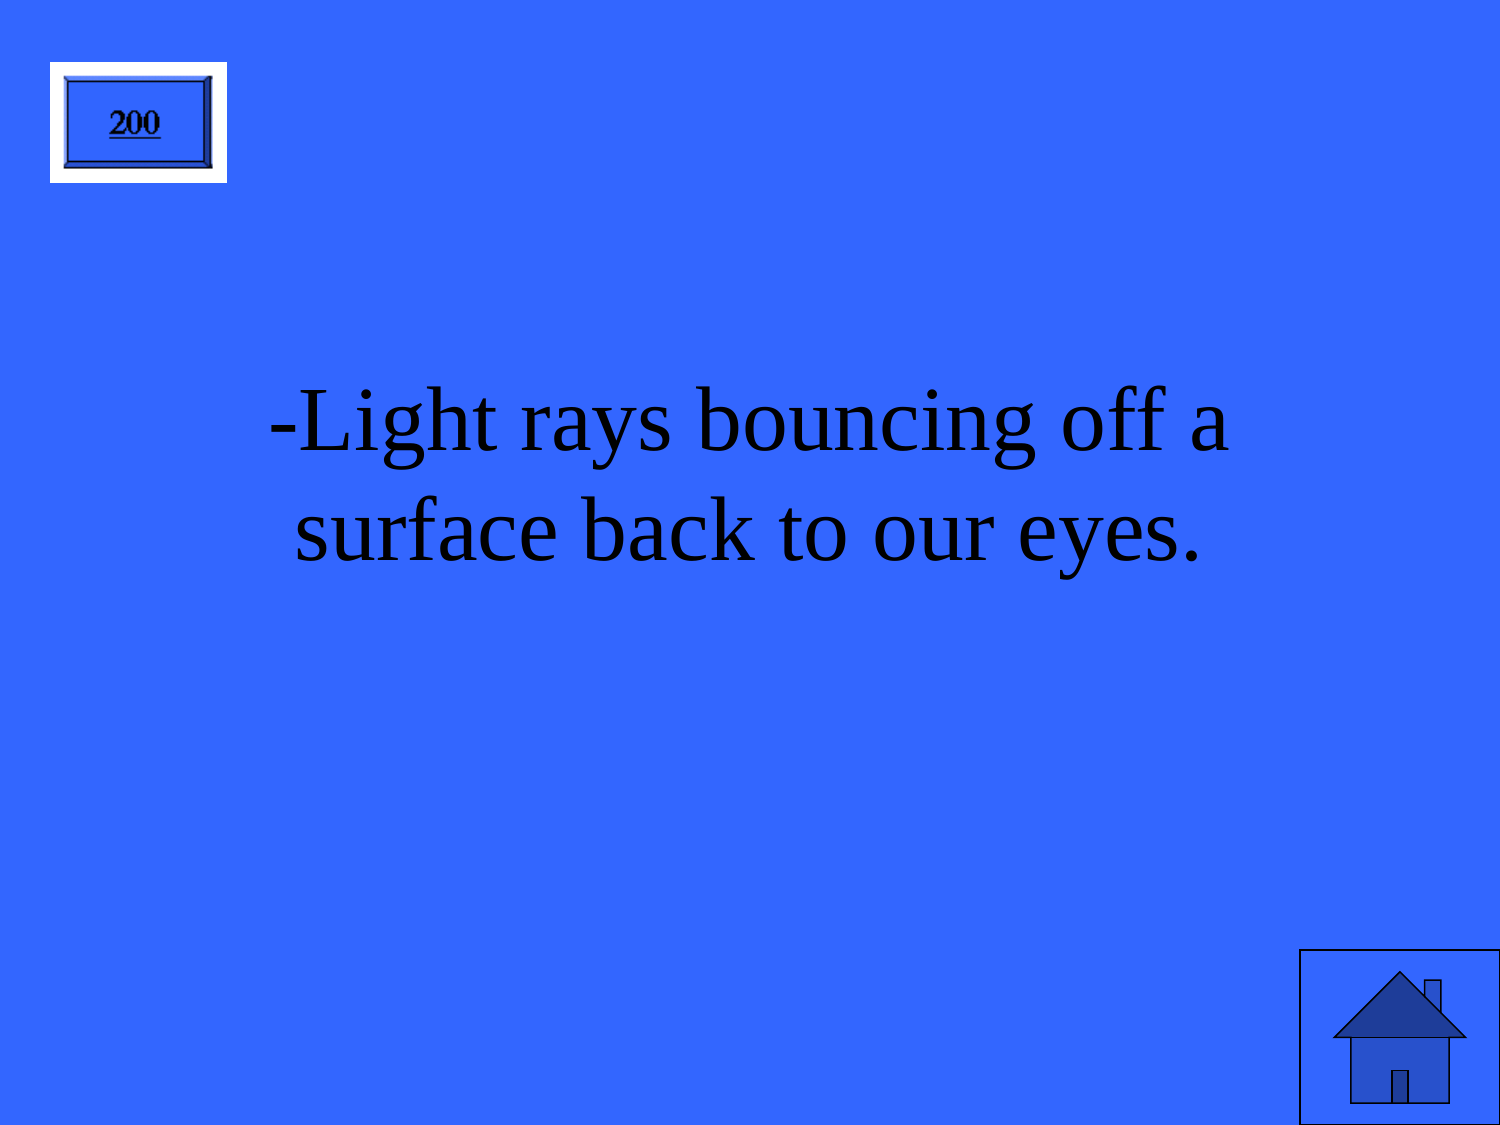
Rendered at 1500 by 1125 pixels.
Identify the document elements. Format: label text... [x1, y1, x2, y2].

title -Light rays bouncing off a surface back to our eyes. [112, 374, 1388, 563]
picture [49, 62, 227, 183]
text_box [1299, 950, 1500, 1125]
